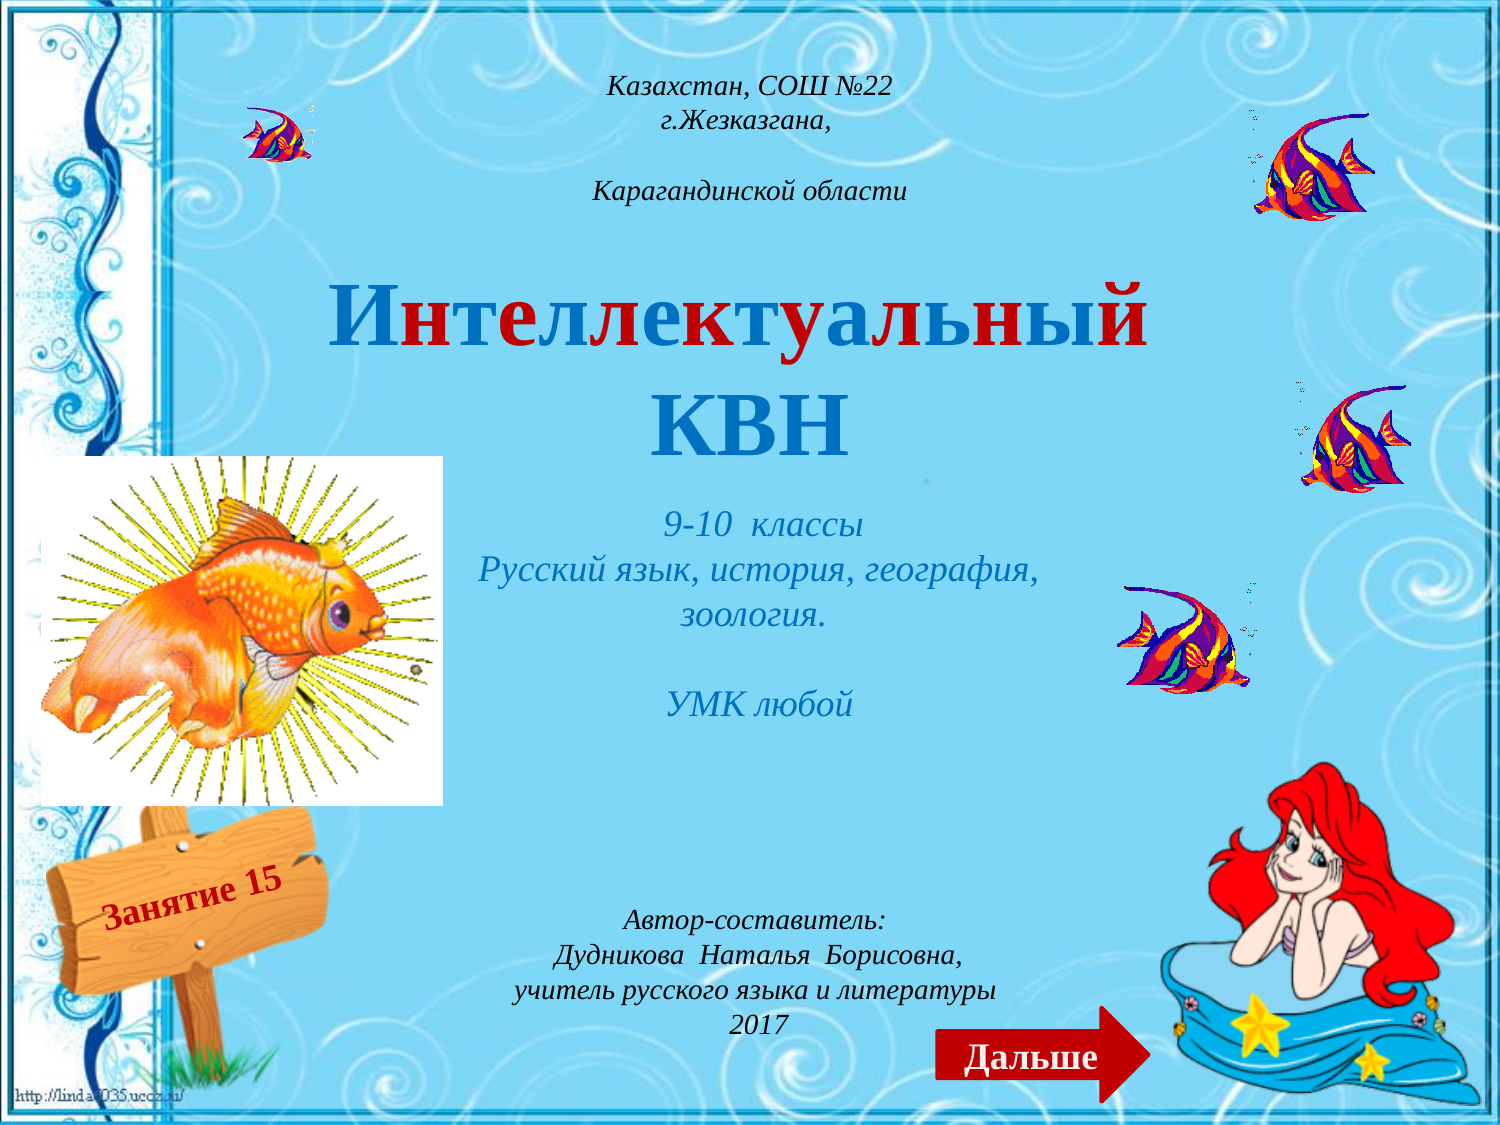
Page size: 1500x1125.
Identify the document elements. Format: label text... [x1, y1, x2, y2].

text_box Дальше [935, 1014, 1151, 1104]
picture [0, 0, 1500, 1125]
text_box Казахстан, СОШ №22 г.Жезказгана, Карагандинской области [515, 58, 985, 214]
text_box 9-10 классы Русский язык, история, география, зоология. УМК любой [449, 491, 1111, 732]
text_box Интеллектуальный КВН [281, 246, 1219, 481]
text_box Автор-составитель: Дудникова Наталья Борисовна, учитель русского языка и литературы 2017 [407, 893, 1111, 1048]
